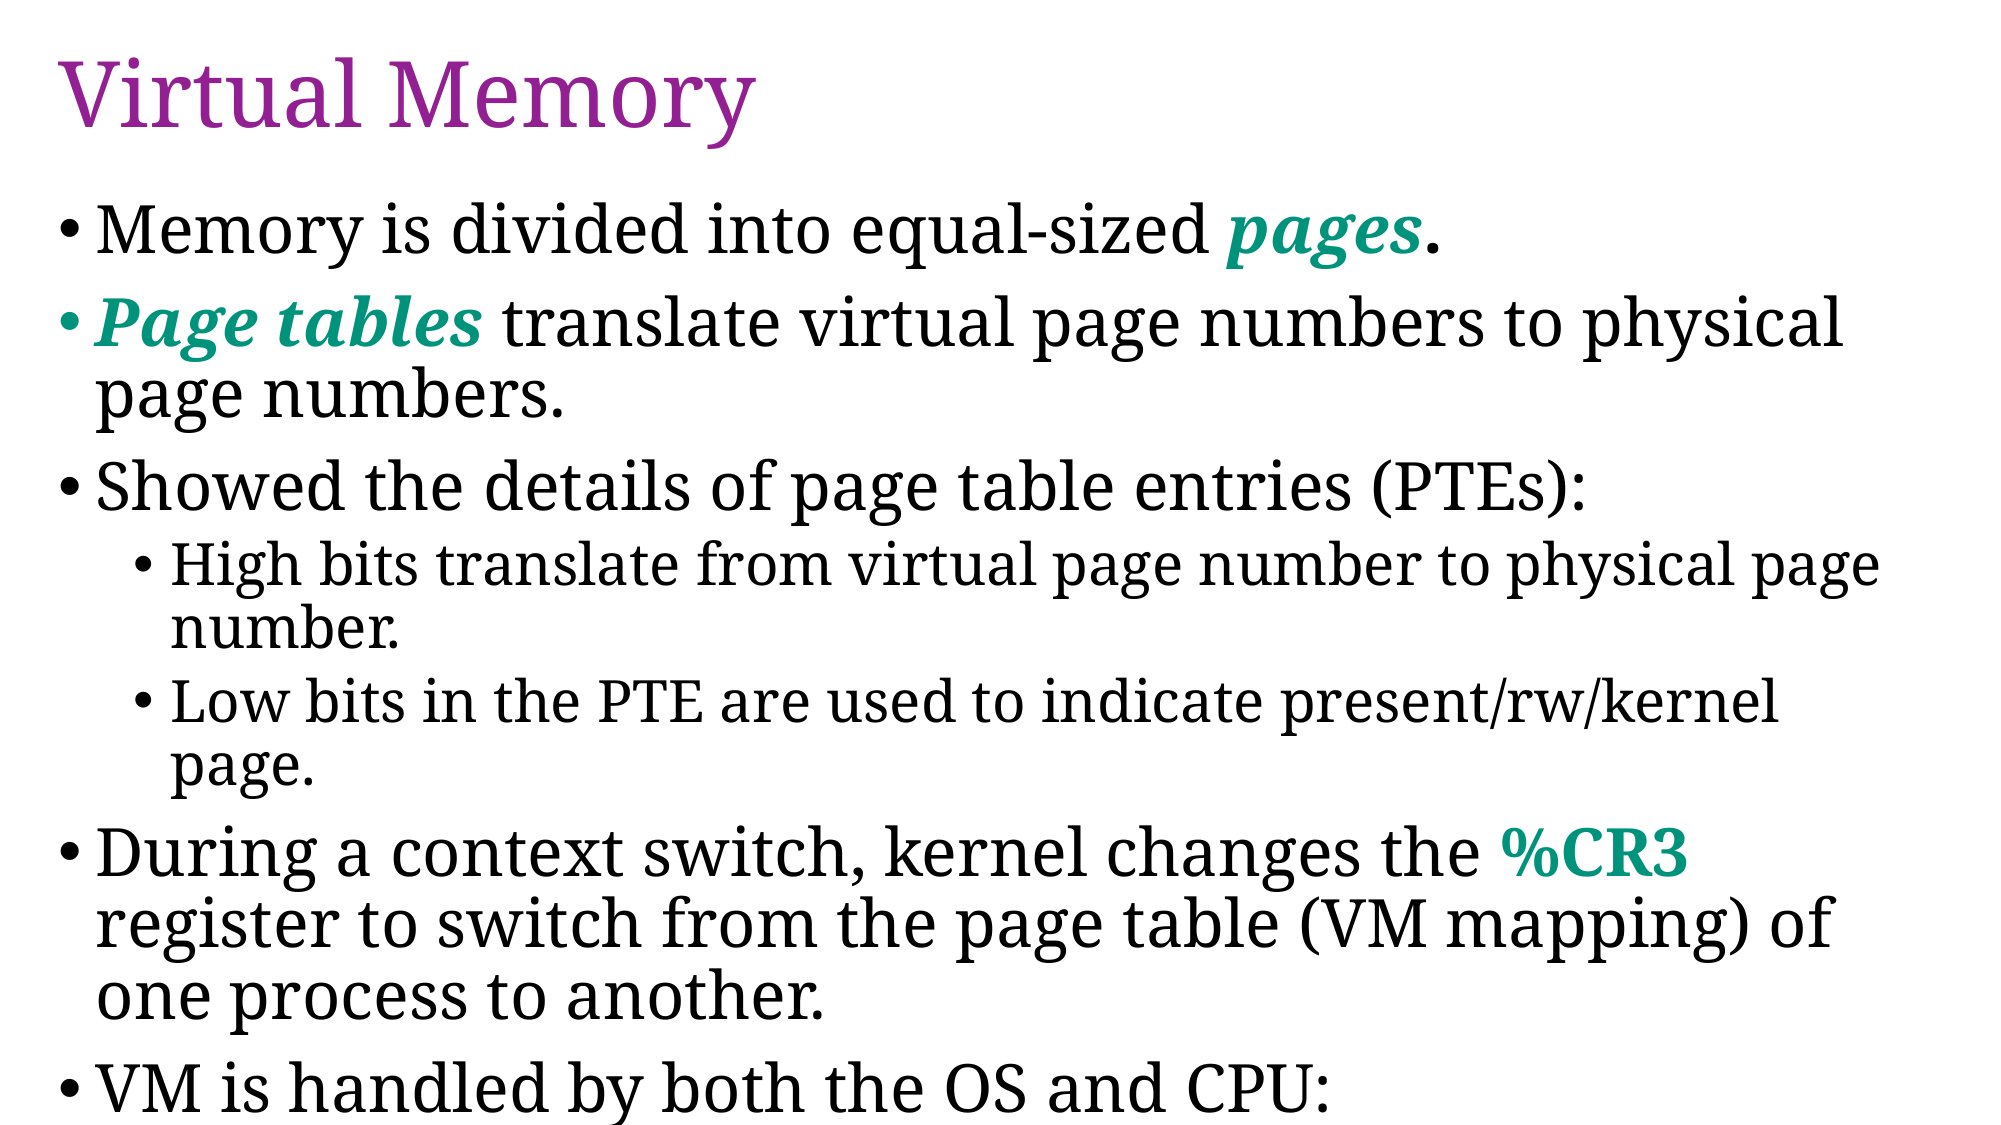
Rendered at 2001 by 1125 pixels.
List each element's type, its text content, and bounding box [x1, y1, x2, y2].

title Virtual Memory [43, 25, 1953, 171]
list Memory is divided into equal-sized pages. Page tables translate virtual page numbers to physical page numbers. Showed the details of page table entries (PTEs): High bits translate from virtual page number to physical page number. Low bits in the PTE are used to indicate present/rw/kernel page. During a context switch, kernel changes the %CR3 register to switch from the page table (VM mapping) of one process to another. VM is handled by both the OS and CPU: OS sets up the page tables and handles exceptions (page faults). CPU automatically translates every memory access in the program from virtual addresses to physical addresses by checking (walking) the page table. [43, 188, 1953, 1106]
